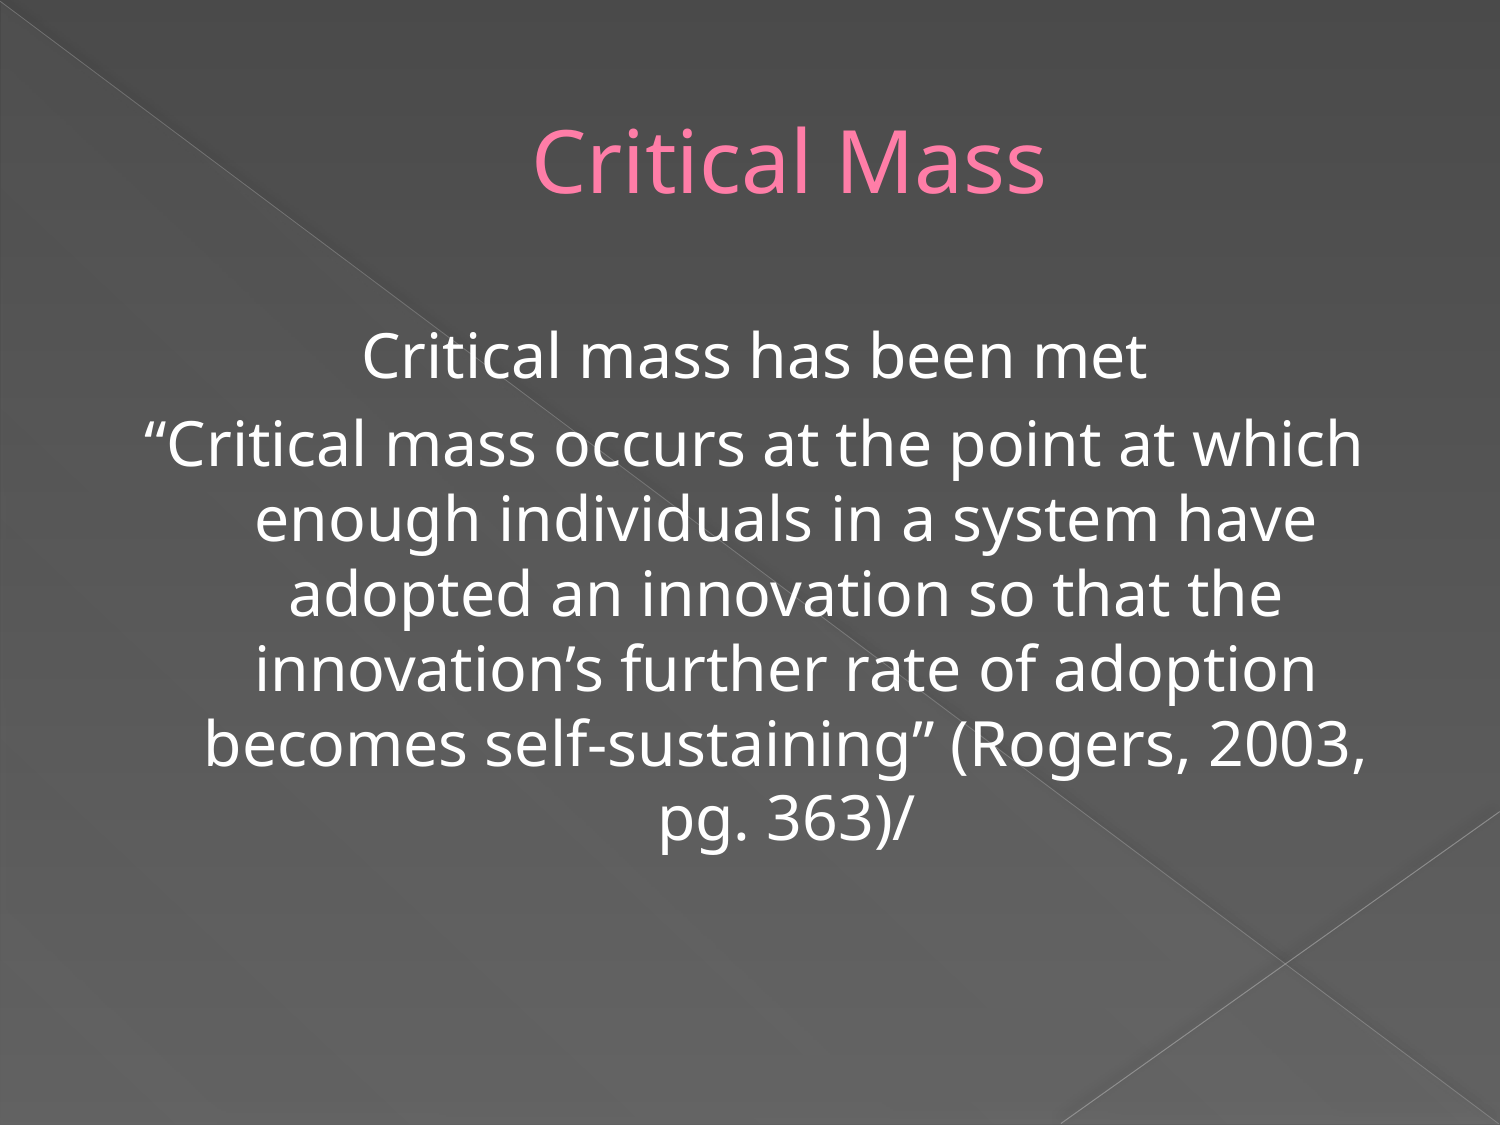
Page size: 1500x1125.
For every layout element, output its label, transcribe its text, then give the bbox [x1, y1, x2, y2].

list Critical mass has been met “Critical mass occurs at the point at which enough individuals in a system have adopted an innovation so that the innovation’s further rate of adoption becomes self-sustaining” (Rogers, 2003, pg. 363)/ [75, 308, 1425, 1059]
title Critical Mass [75, 43, 1425, 274]
